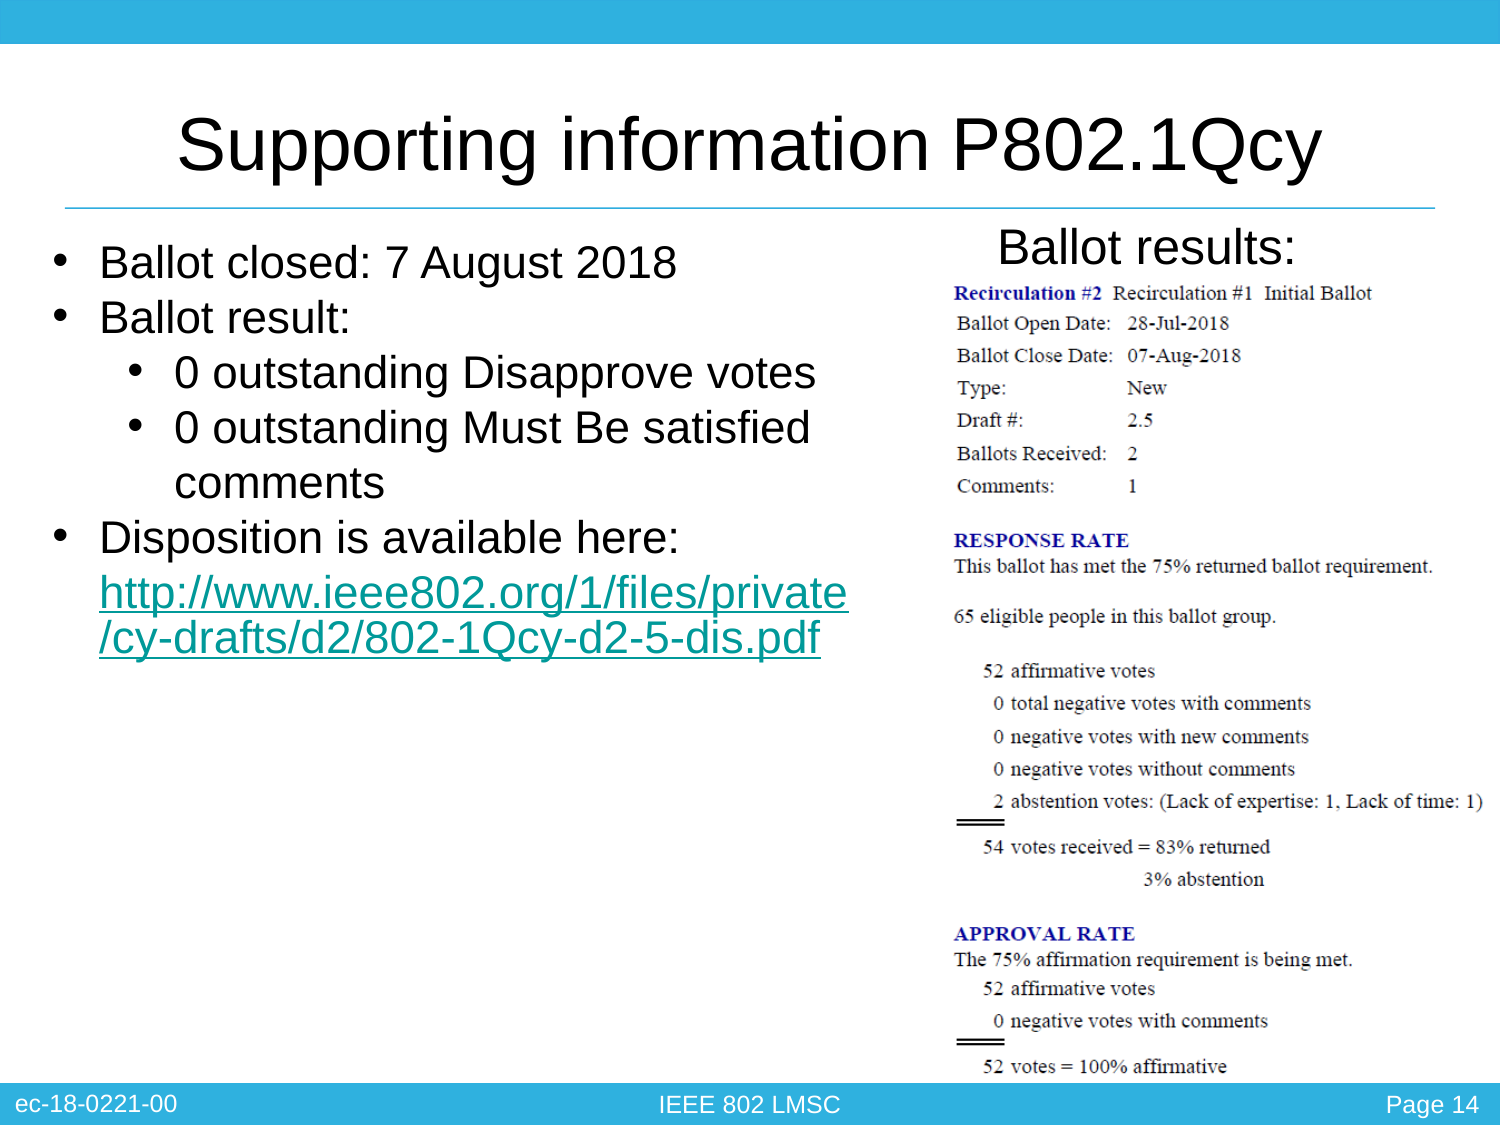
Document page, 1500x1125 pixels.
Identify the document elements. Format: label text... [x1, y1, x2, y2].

text_box Ballot results: [982, 206, 1313, 282]
text_box Ballot closed: 7 August 2018 Ballot result: 0 outstanding Disapprove votes 0 outstanding Must Be satisfied comments Disposition is available here: http://www.ieee802.org/1/files/private/cy-drafts/d2/802-1Qcy-d2-5-dis.pdf [37, 224, 875, 680]
title Supporting information P802.1Qcy [75, 75, 1425, 205]
picture [949, 282, 1488, 1080]
